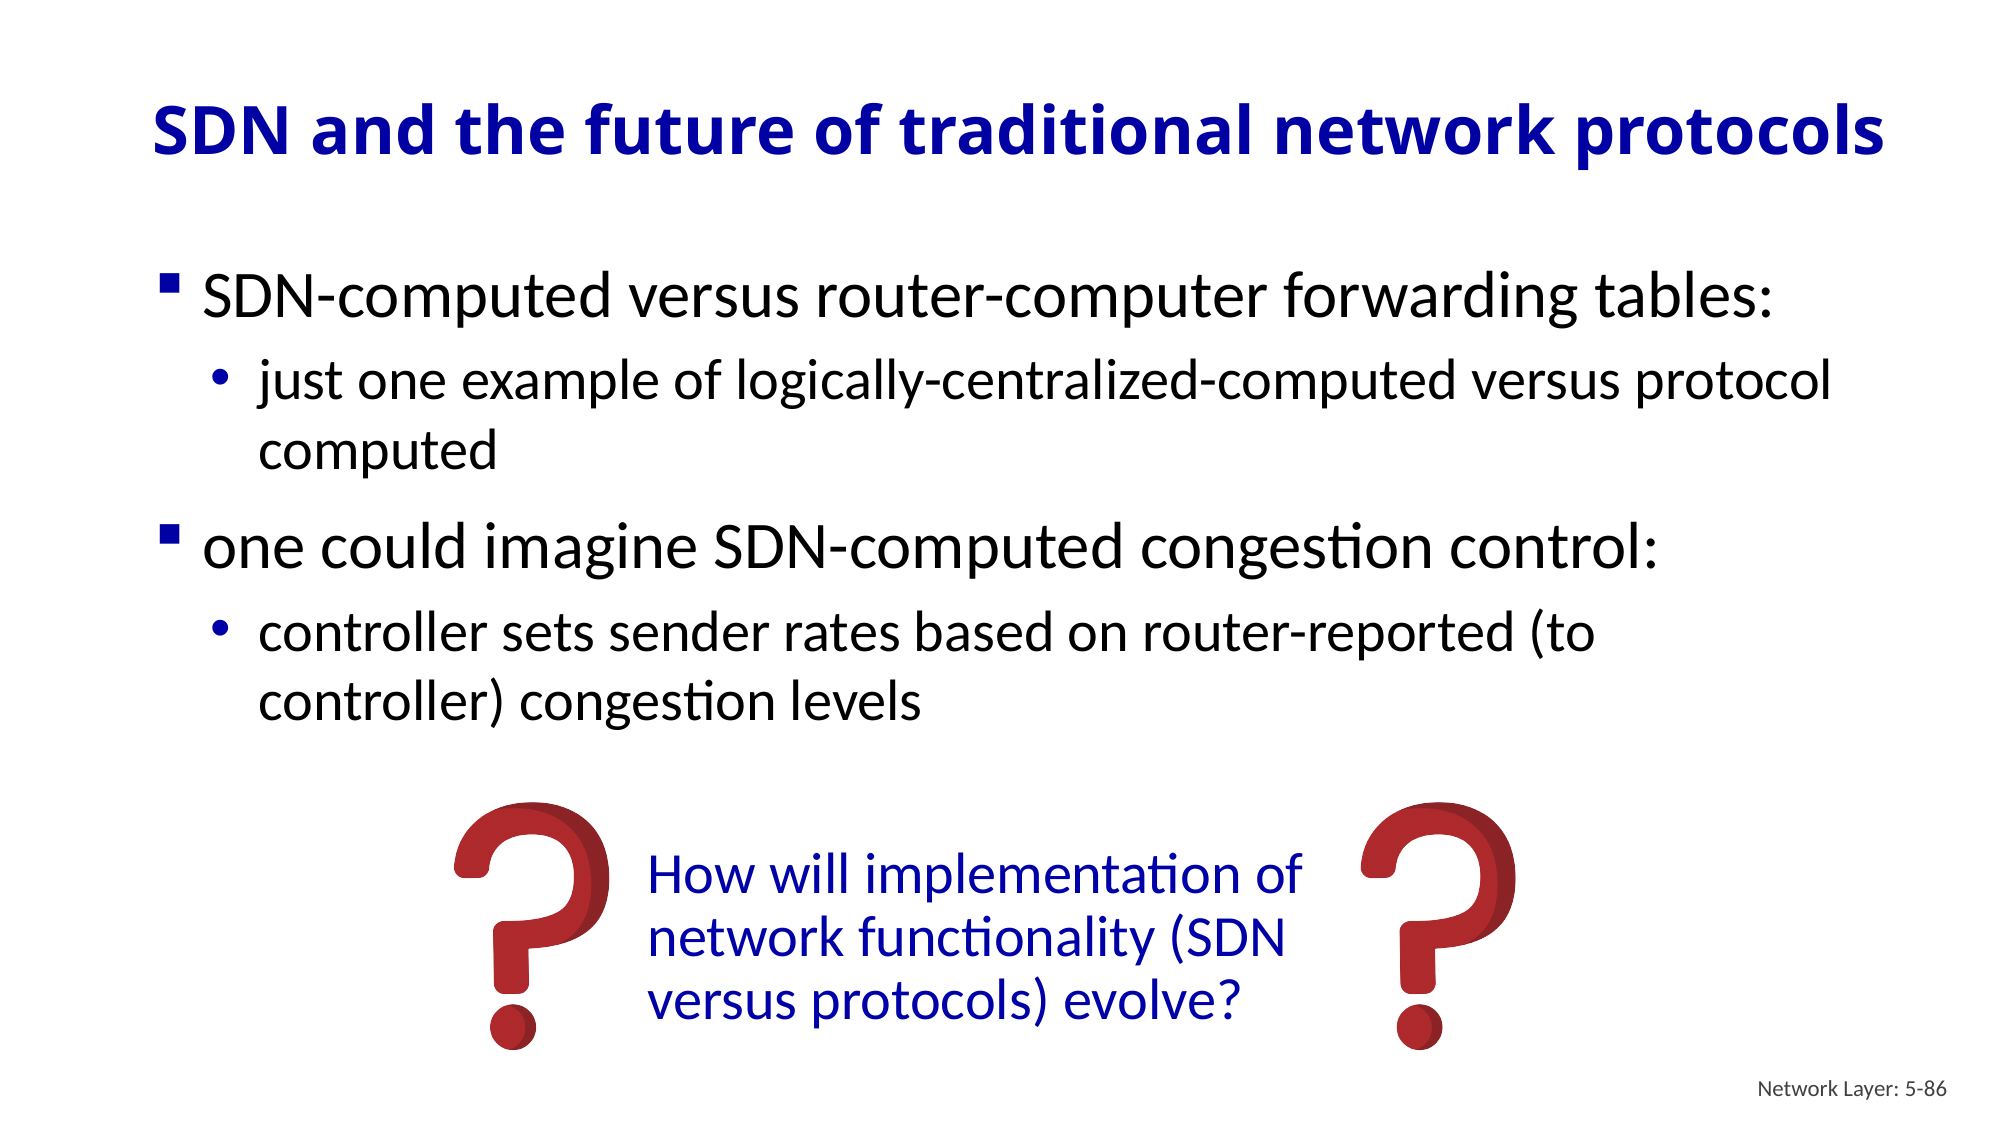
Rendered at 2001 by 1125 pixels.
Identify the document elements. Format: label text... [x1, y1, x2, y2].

list SDN-computed versus router-computer forwarding tables: just one example of logically-centralized-computed versus protocol computed one could imagine SDN-computed congestion control: controller sets sender rates based on router-reported (to controller) congestion levels [129, 243, 1855, 757]
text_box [332, 727, 1637, 1125]
slide_number Network Layer: 5-86 [1637, 1056, 1963, 1117]
title SDN and the future of traditional network protocols [137, 59, 1930, 207]
